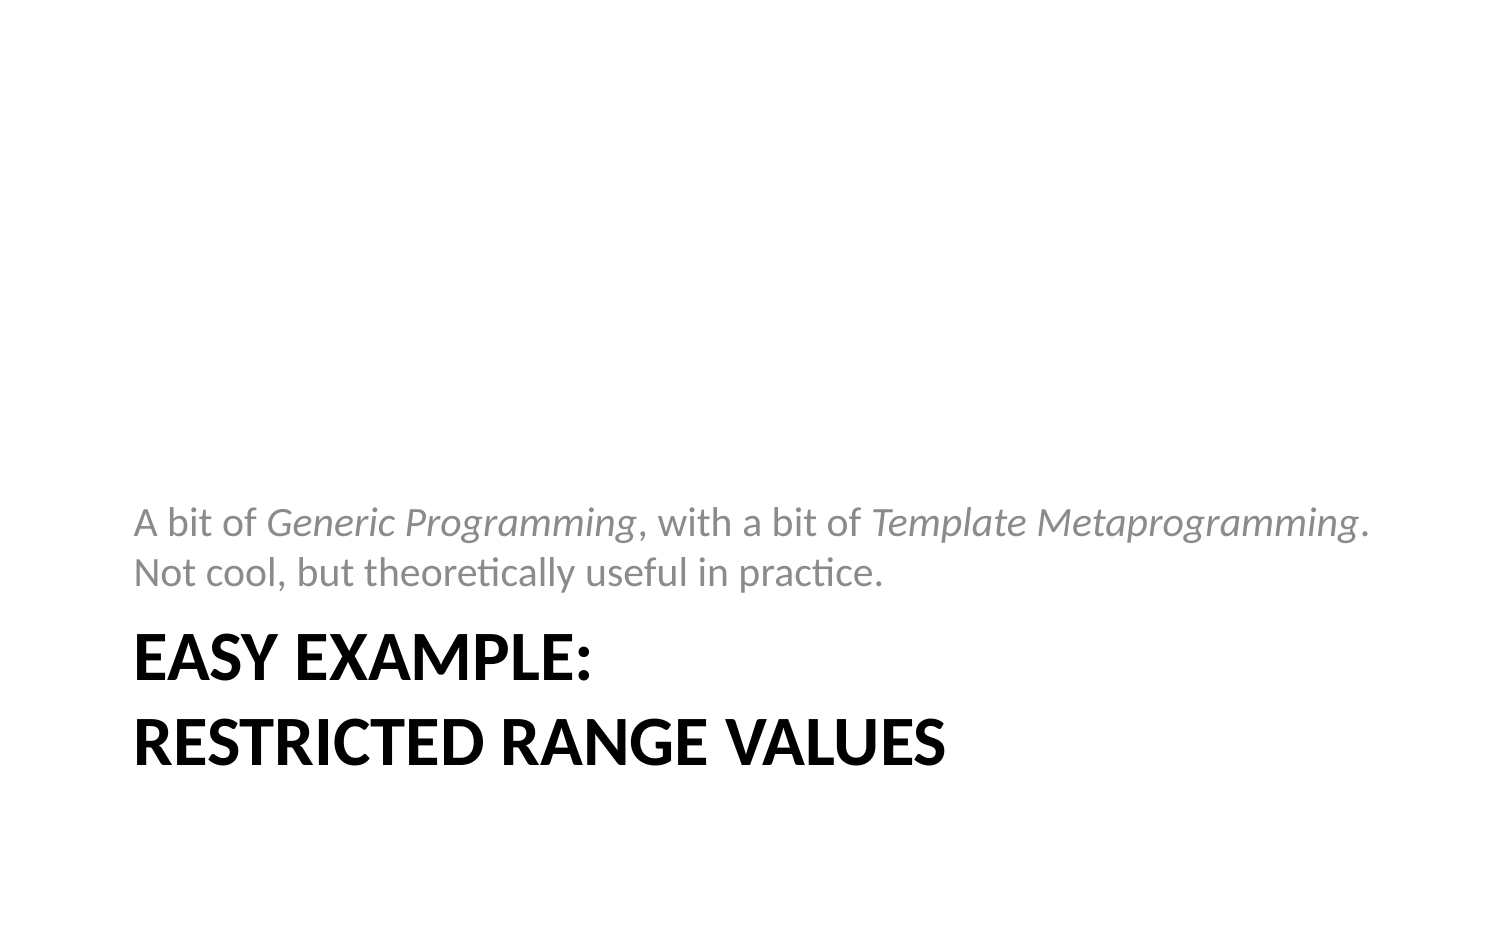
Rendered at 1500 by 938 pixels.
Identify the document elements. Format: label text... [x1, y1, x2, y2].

title Easy example: Restricted Range Values [118, 603, 1394, 789]
list A bit of Generic Programming, with a bit of Template Metaprogramming. Not cool, but theoretically useful in practice. [118, 397, 1394, 603]
